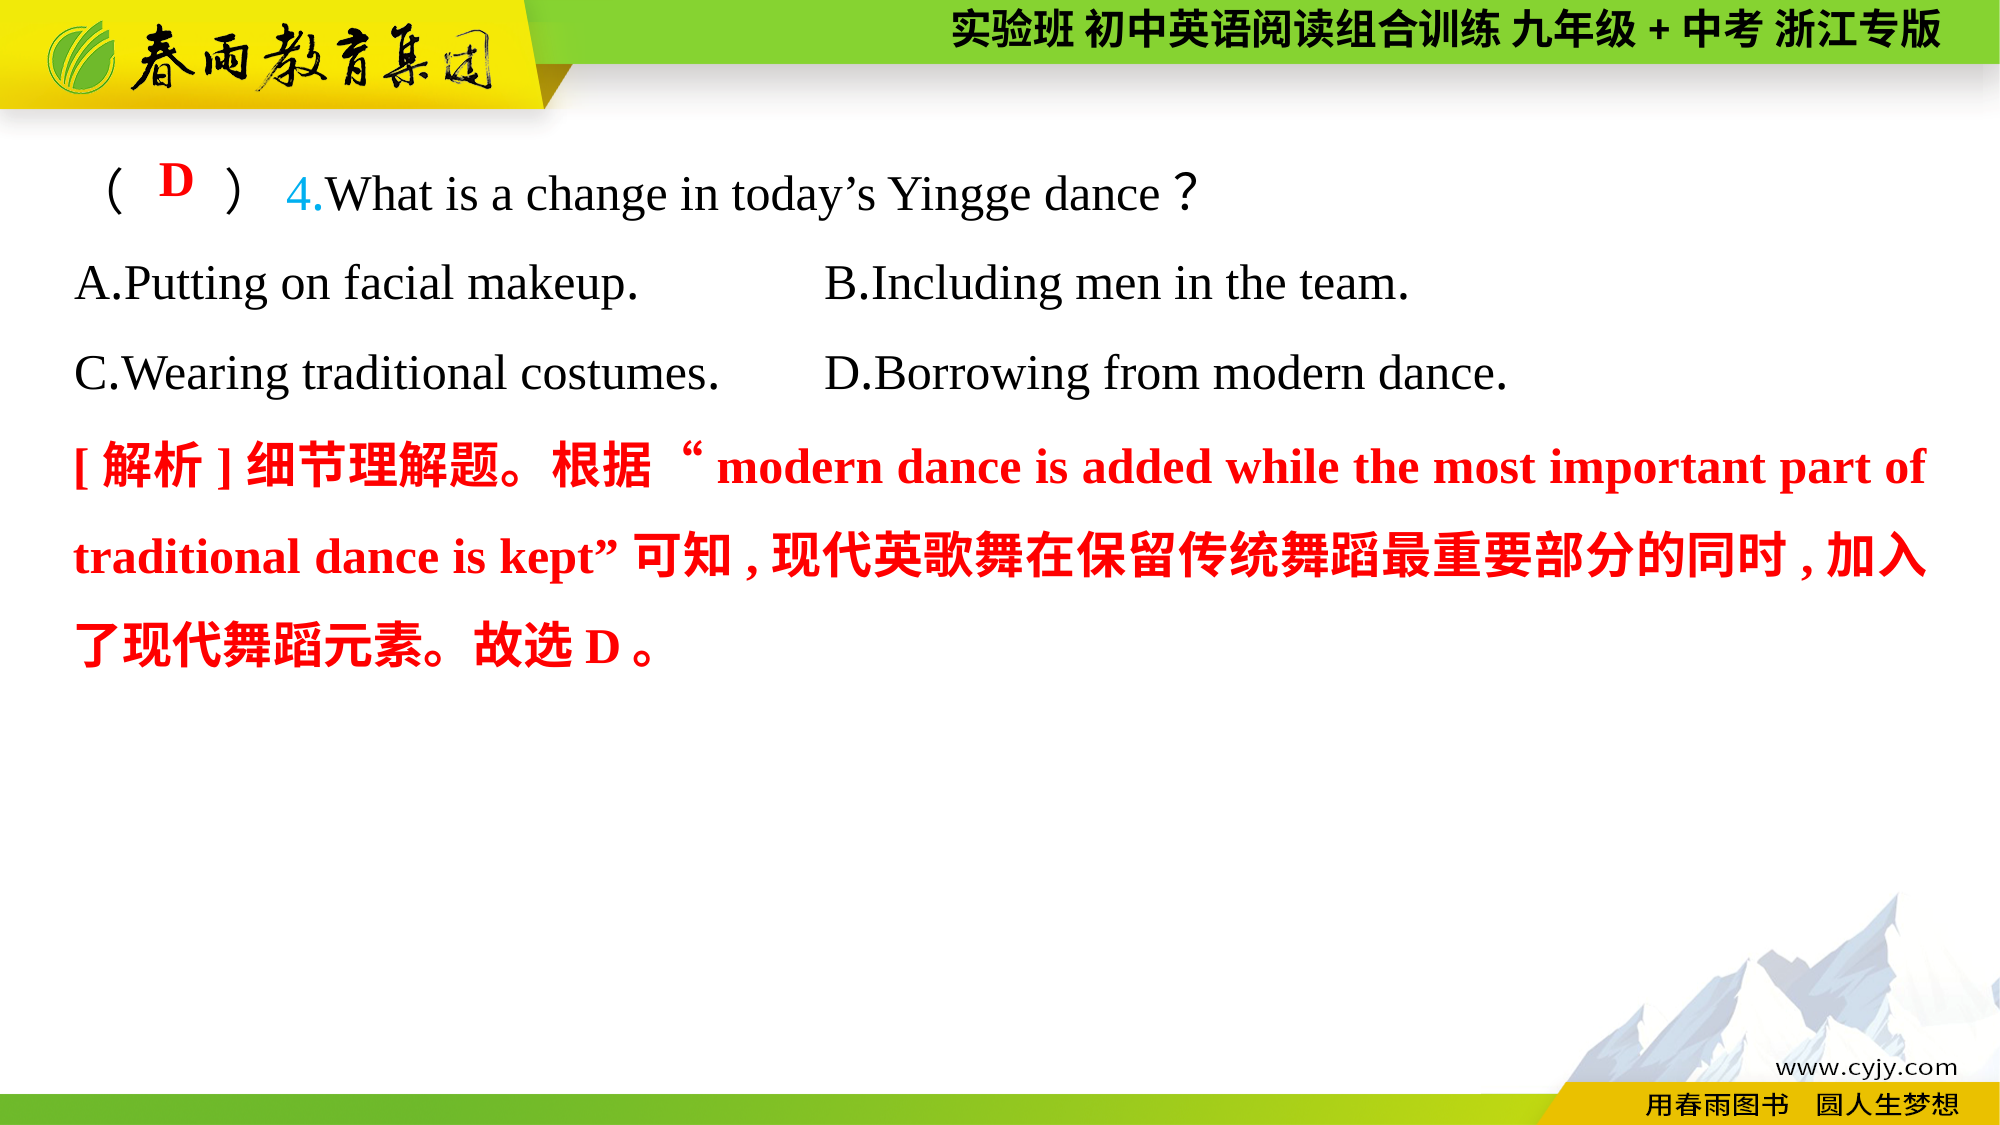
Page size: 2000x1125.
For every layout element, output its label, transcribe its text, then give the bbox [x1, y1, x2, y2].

text_box D [144, 139, 210, 215]
picture [0, 0, 2000, 1125]
text_box [解析]细节理解题。根据“modern dance is added while the most important part of traditional dance is kept”可知,现代英歌舞在保留传统舞蹈最重要部分的同时,加入了现代舞蹈元素。故选D。 [57, 396, 1943, 682]
list （ ）4.What is a change in today’s Yingge dance？ A.Putting on facial makeup. B.Including men in the team. C.Wearing traditional costumes. D.Borrowing from modern dance. [59, 122, 1944, 411]
